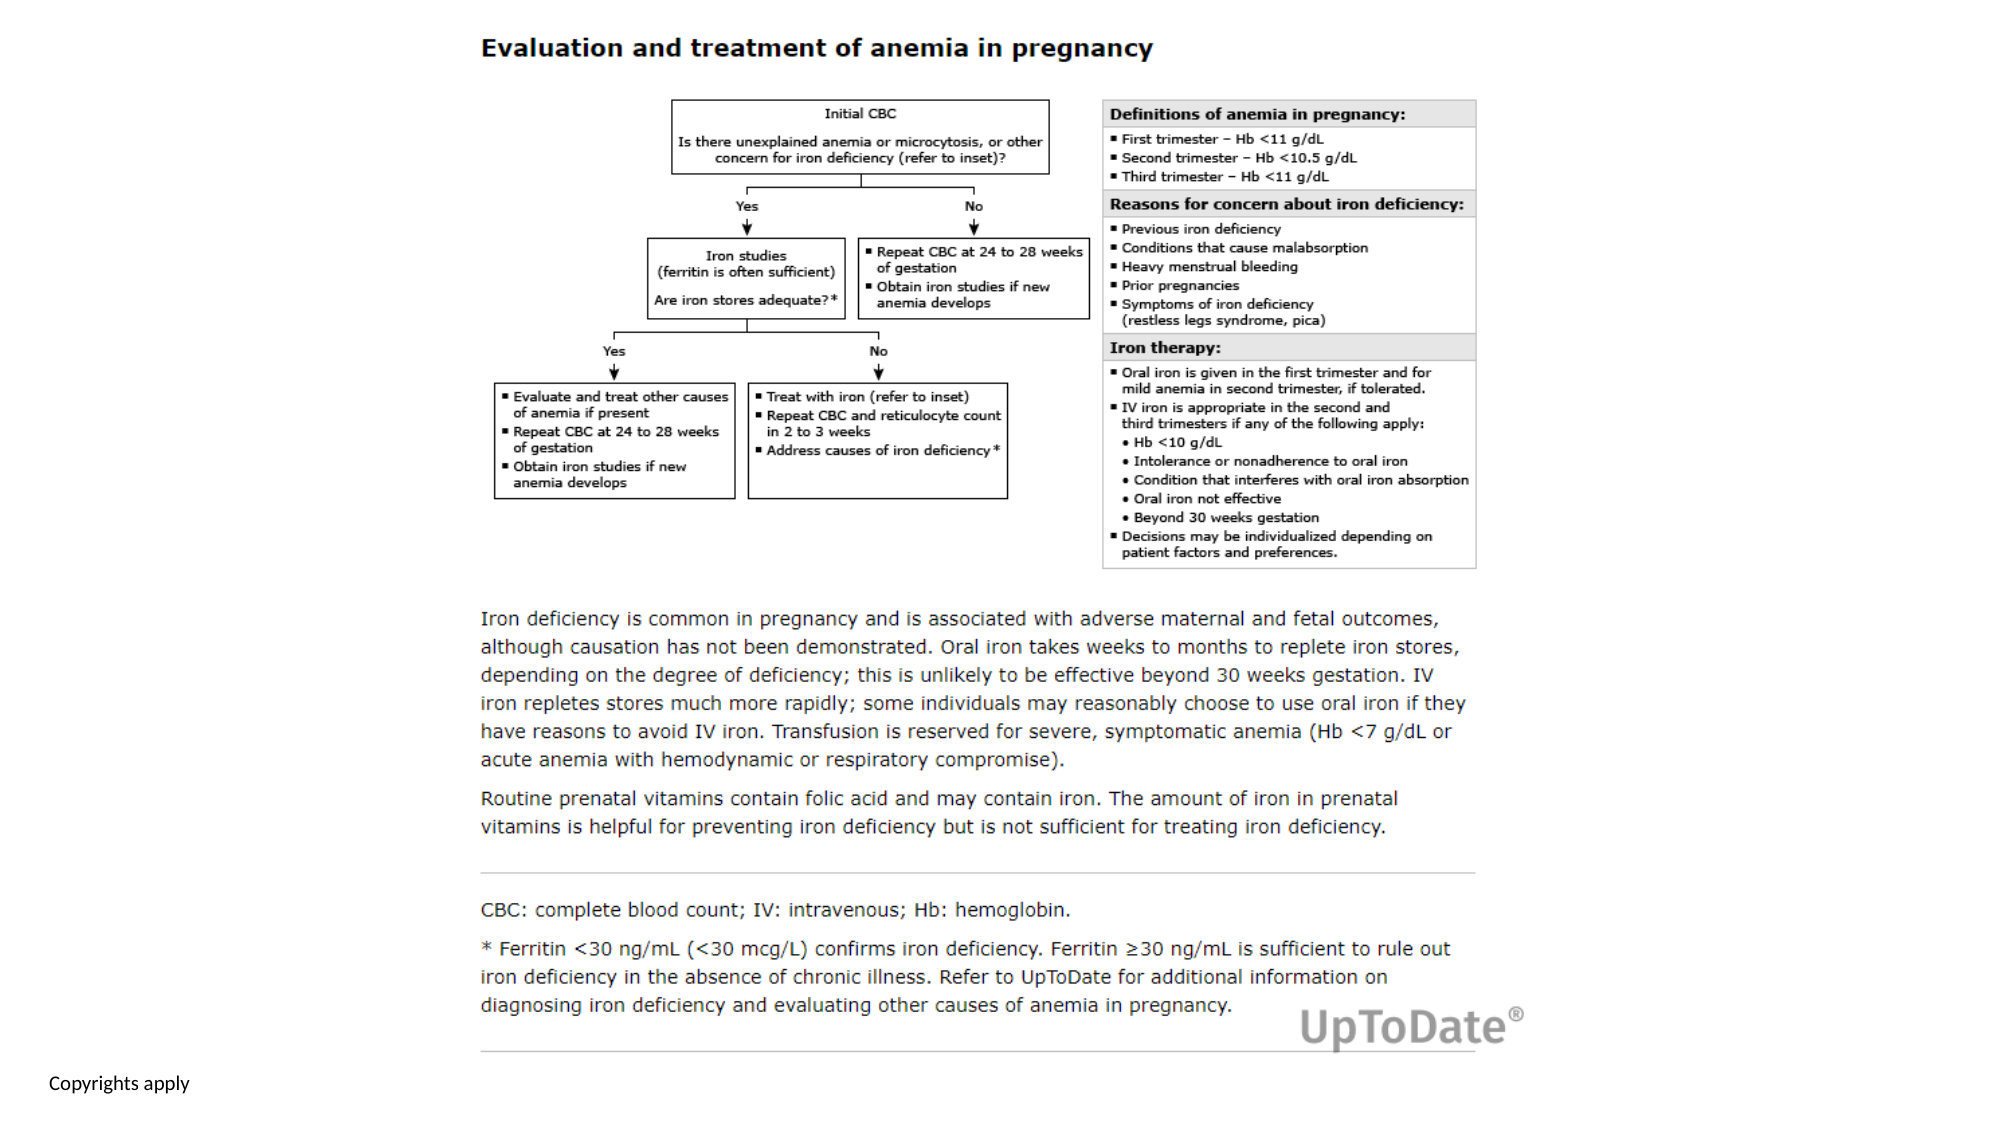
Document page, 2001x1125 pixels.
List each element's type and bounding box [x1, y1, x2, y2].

picture [470, 0, 1528, 1063]
